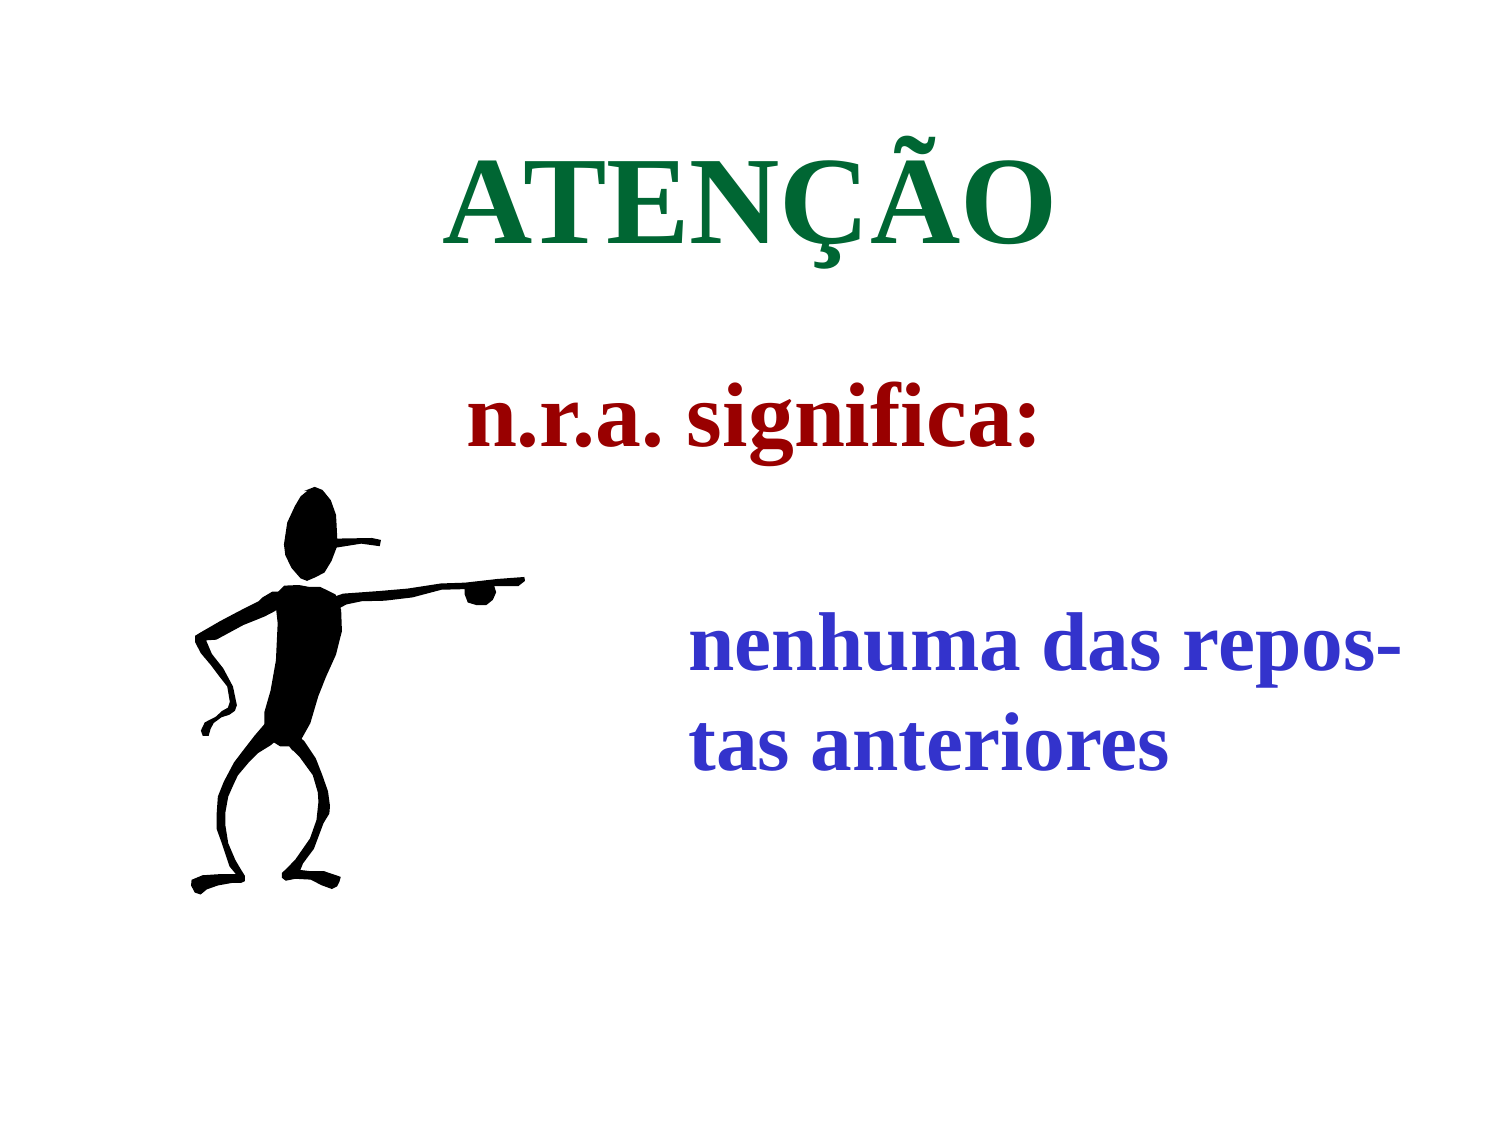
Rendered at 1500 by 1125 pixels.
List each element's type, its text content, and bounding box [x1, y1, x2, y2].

text_box n.r.a. significa: [450, 347, 1060, 473]
title ATENÇÃO [112, 99, 1388, 288]
text_box nenhuma das repos- tas anteriores [673, 579, 1420, 795]
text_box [190, 486, 526, 895]
